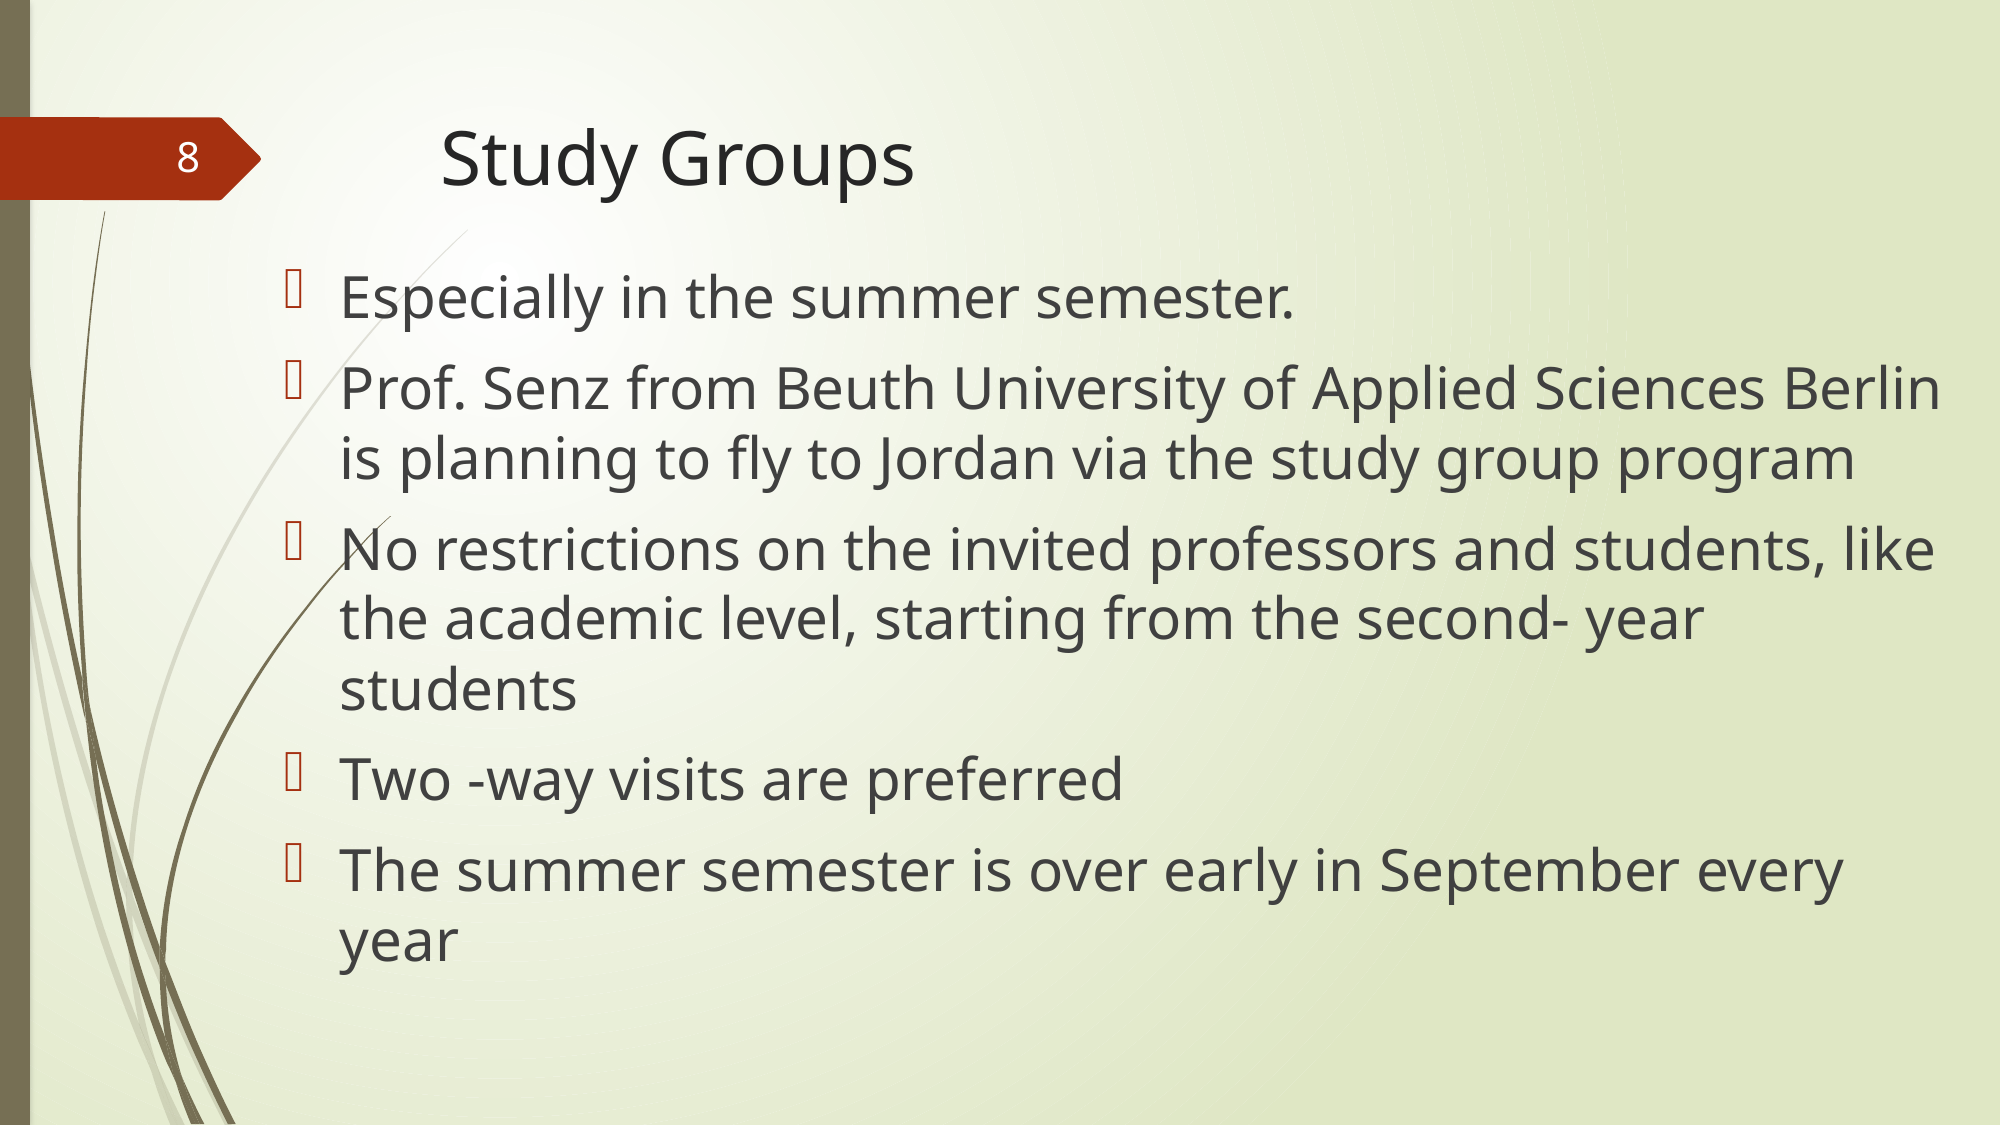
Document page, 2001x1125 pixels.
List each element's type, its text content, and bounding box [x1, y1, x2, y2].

list Especially in the summer semester. Prof. Senz from Beuth University of Applied Sciences Berlin is planning to fly to Jordan via the study group program No restrictions on the invited professors and students, like the academic level, starting from the second- year students Two -way visits are preferred The summer semester is over early in September every year [268, 252, 1964, 873]
slide_number 8 [87, 129, 216, 190]
title Study Groups [425, 102, 1888, 252]
